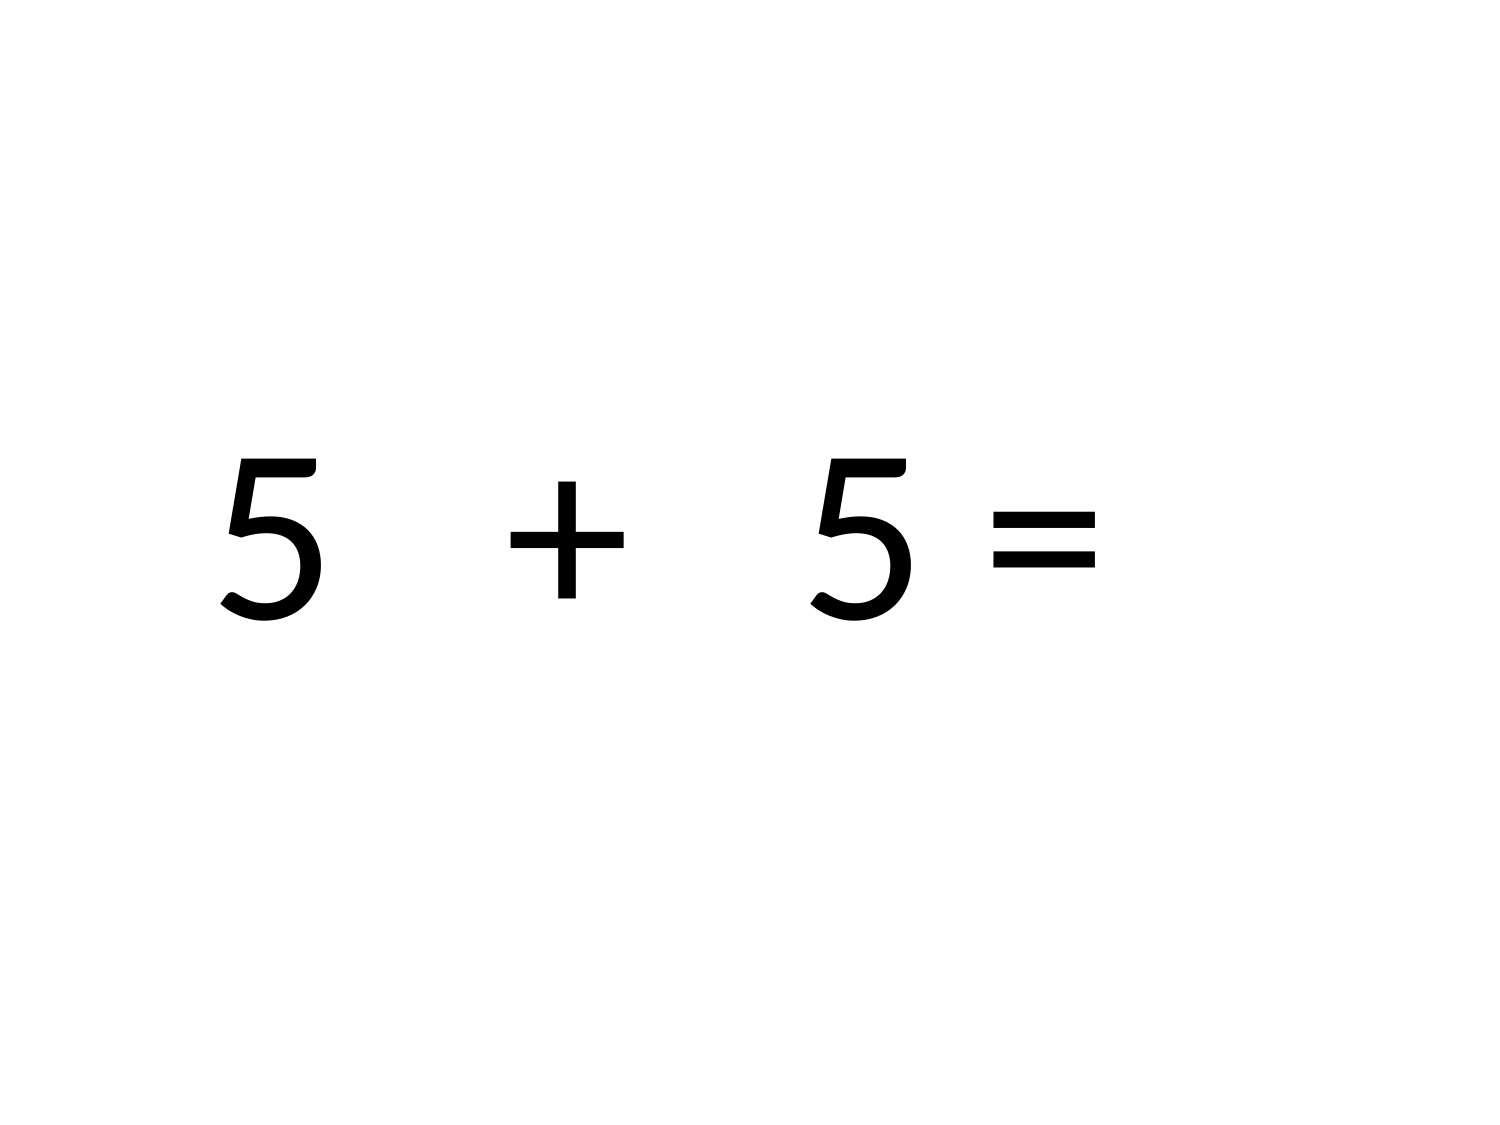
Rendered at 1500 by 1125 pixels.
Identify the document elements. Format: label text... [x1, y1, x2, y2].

text_box 5 + 5 = [194, 361, 1176, 677]
